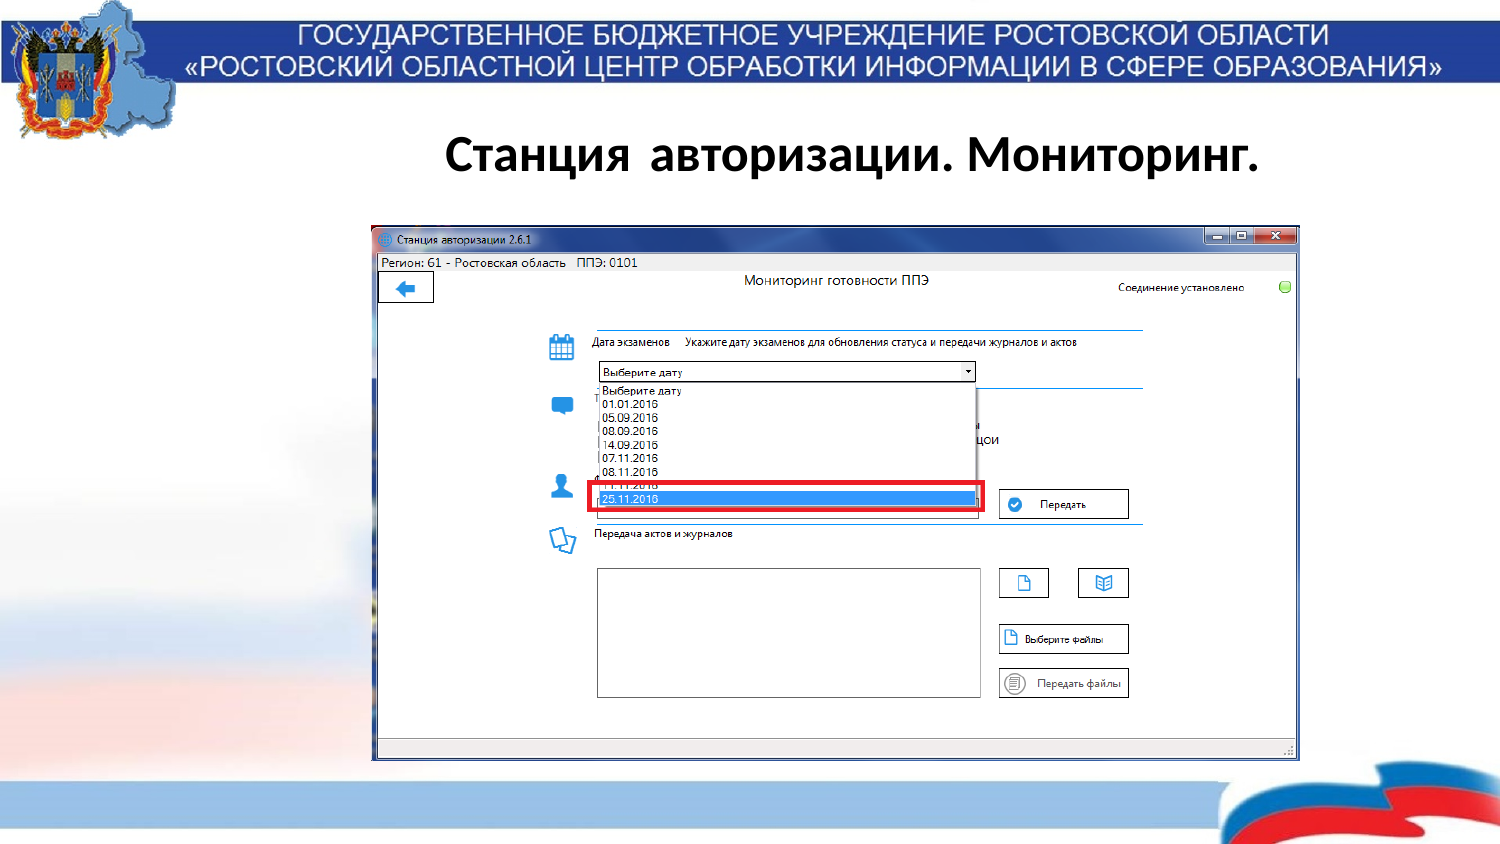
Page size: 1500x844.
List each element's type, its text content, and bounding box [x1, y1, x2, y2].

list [371, 225, 1300, 761]
title Станция авторизации. Мониторинг. [206, 67, 1500, 231]
picture [0, 0, 1500, 844]
